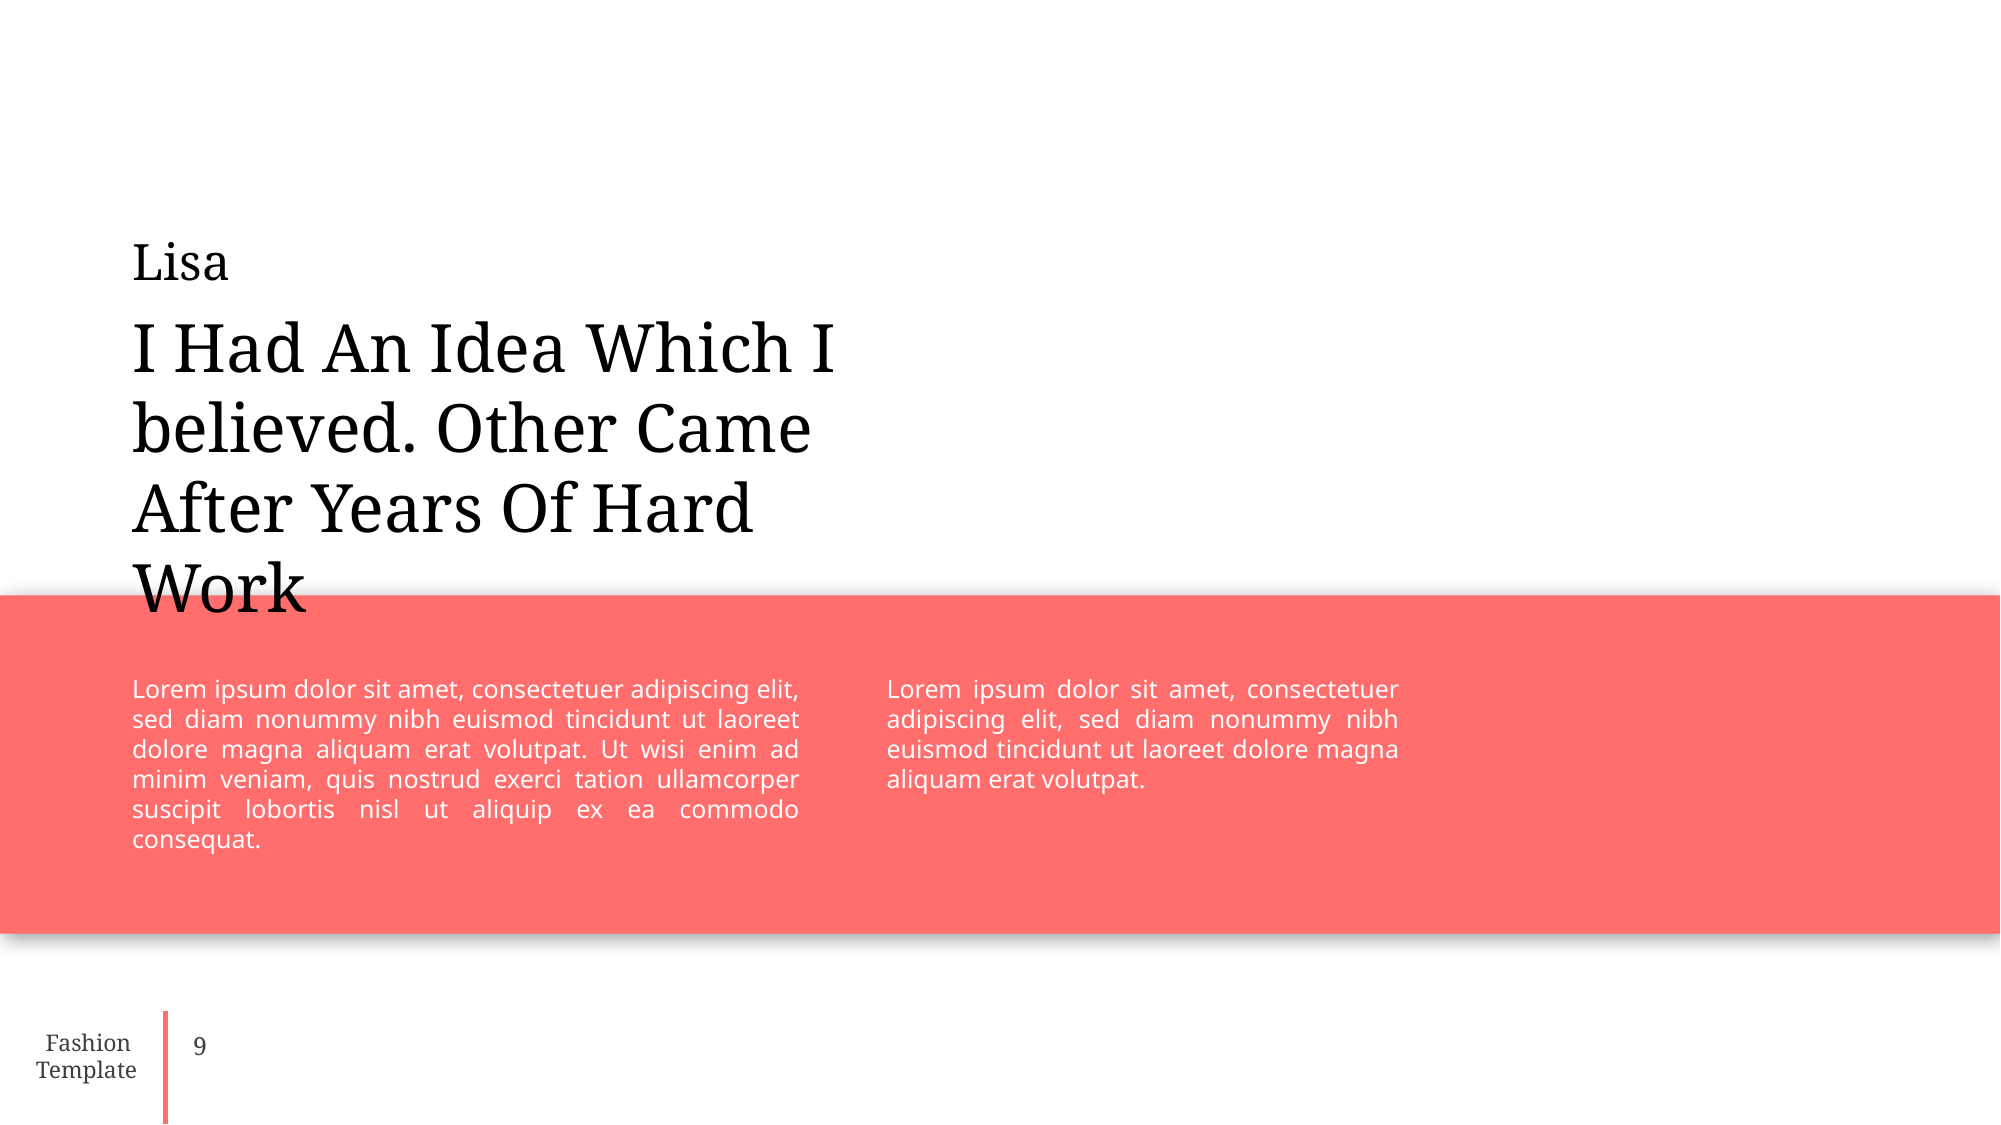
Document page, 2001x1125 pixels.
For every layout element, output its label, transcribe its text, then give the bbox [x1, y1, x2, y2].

picture [841, 0, 2000, 1125]
text_box [0, 594, 841, 935]
text_box Lisa [117, 223, 732, 298]
text_box Lorem ipsum dolor sit amet, consectetuer adipiscing elit, sed diam nonummy nibh euismod tincidunt ut laoreet dolore magna aliquam erat volutpat. Ut wisi enim ad minim veniam, quis nostrud exerci tation ullamcorper suscipit lobortis nisl ut aliquip ex ea commodo consequat. [117, 666, 816, 891]
text_box I Had An Idea Which I believed. Other Came After Years Of Hard Work [117, 298, 841, 634]
